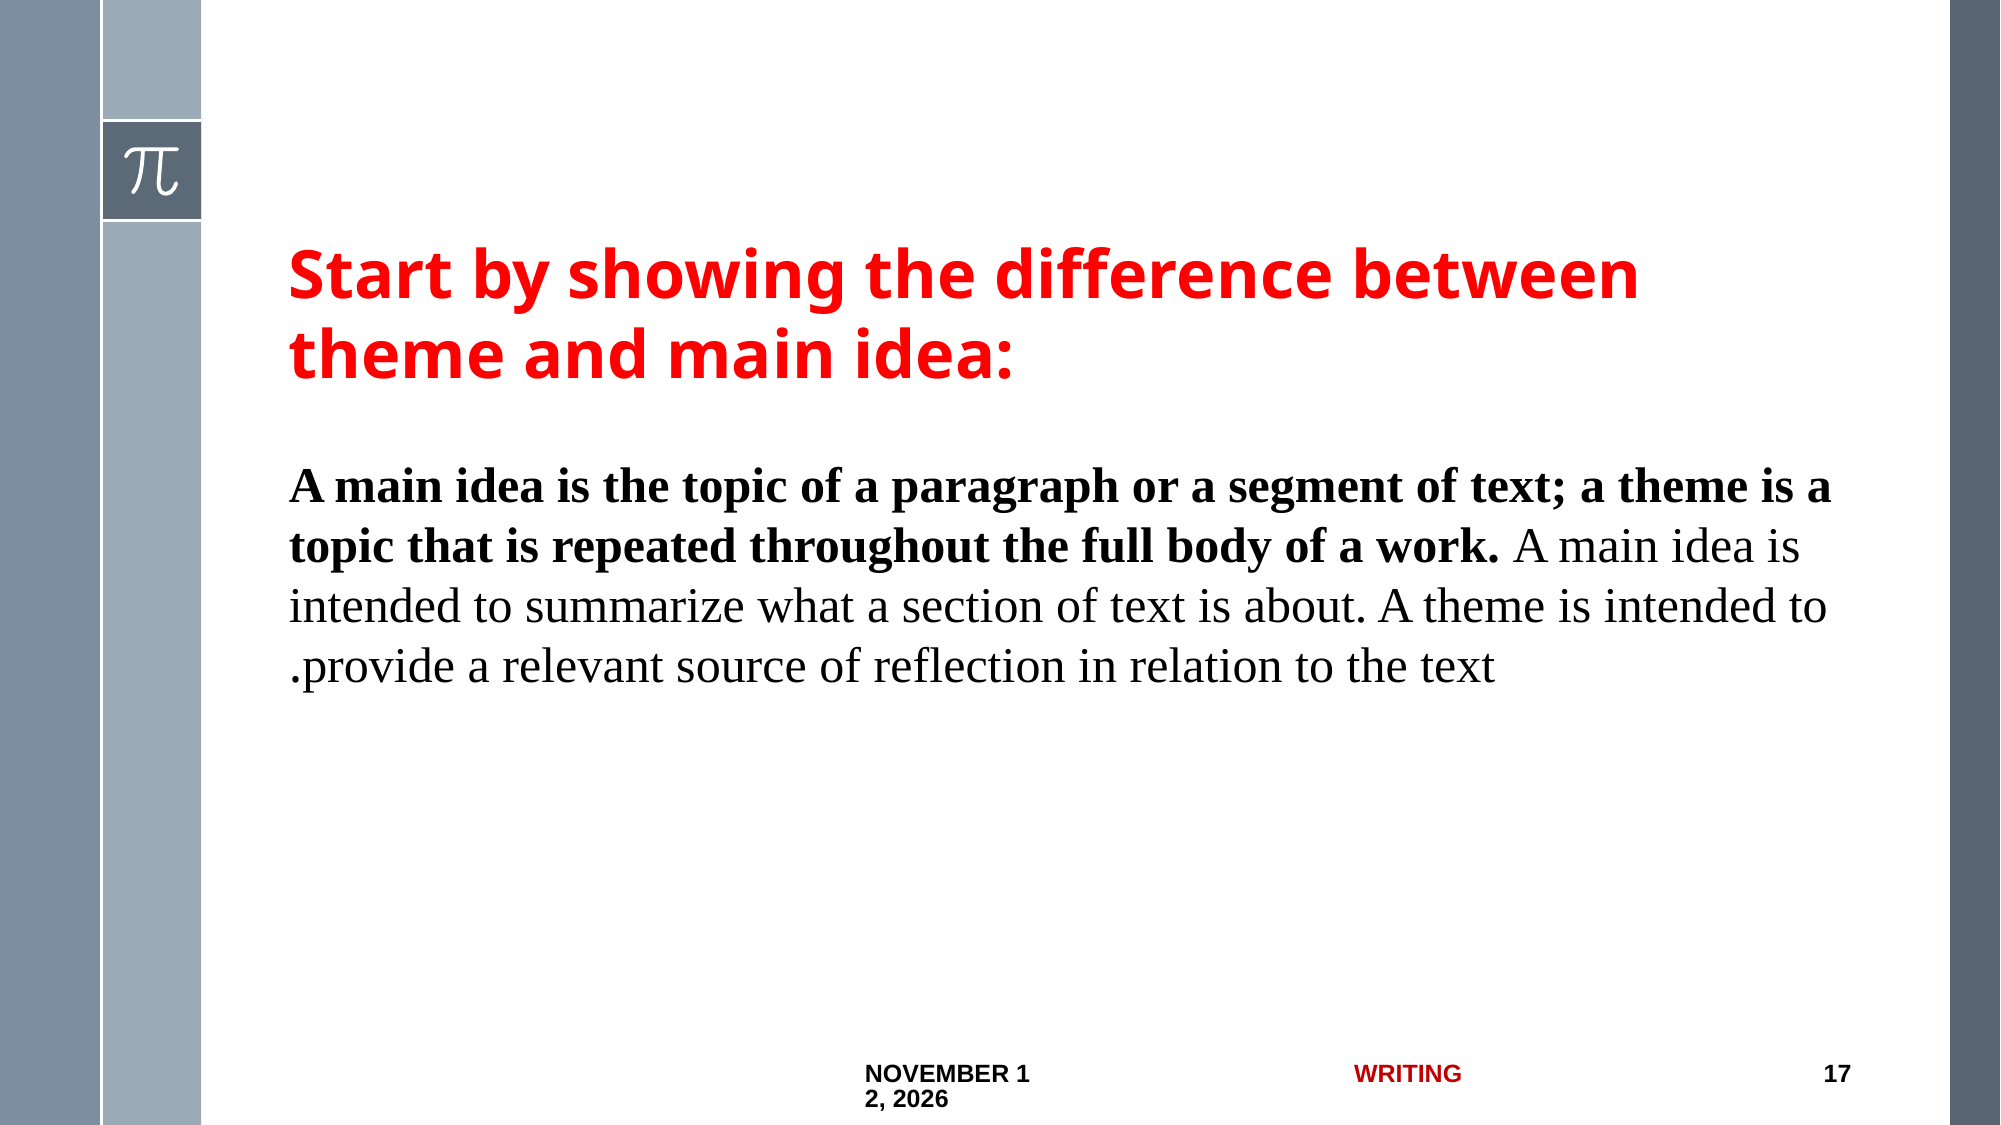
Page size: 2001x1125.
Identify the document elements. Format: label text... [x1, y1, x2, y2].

slide_number 17 [1766, 1042, 1867, 1103]
footer Writing [1082, 1042, 1735, 1103]
text_box Start by showing the difference between theme and main idea: A main idea is the topic of a paragraph or a segment of text; a theme is a topic that is repeated throughout the full body of a work. A main idea is intended to summarize what a section of text is about. A theme is intended to provide a relevant source of reflection in relation to the text. [273, 224, 1875, 770]
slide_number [849, 1042, 1050, 1103]
